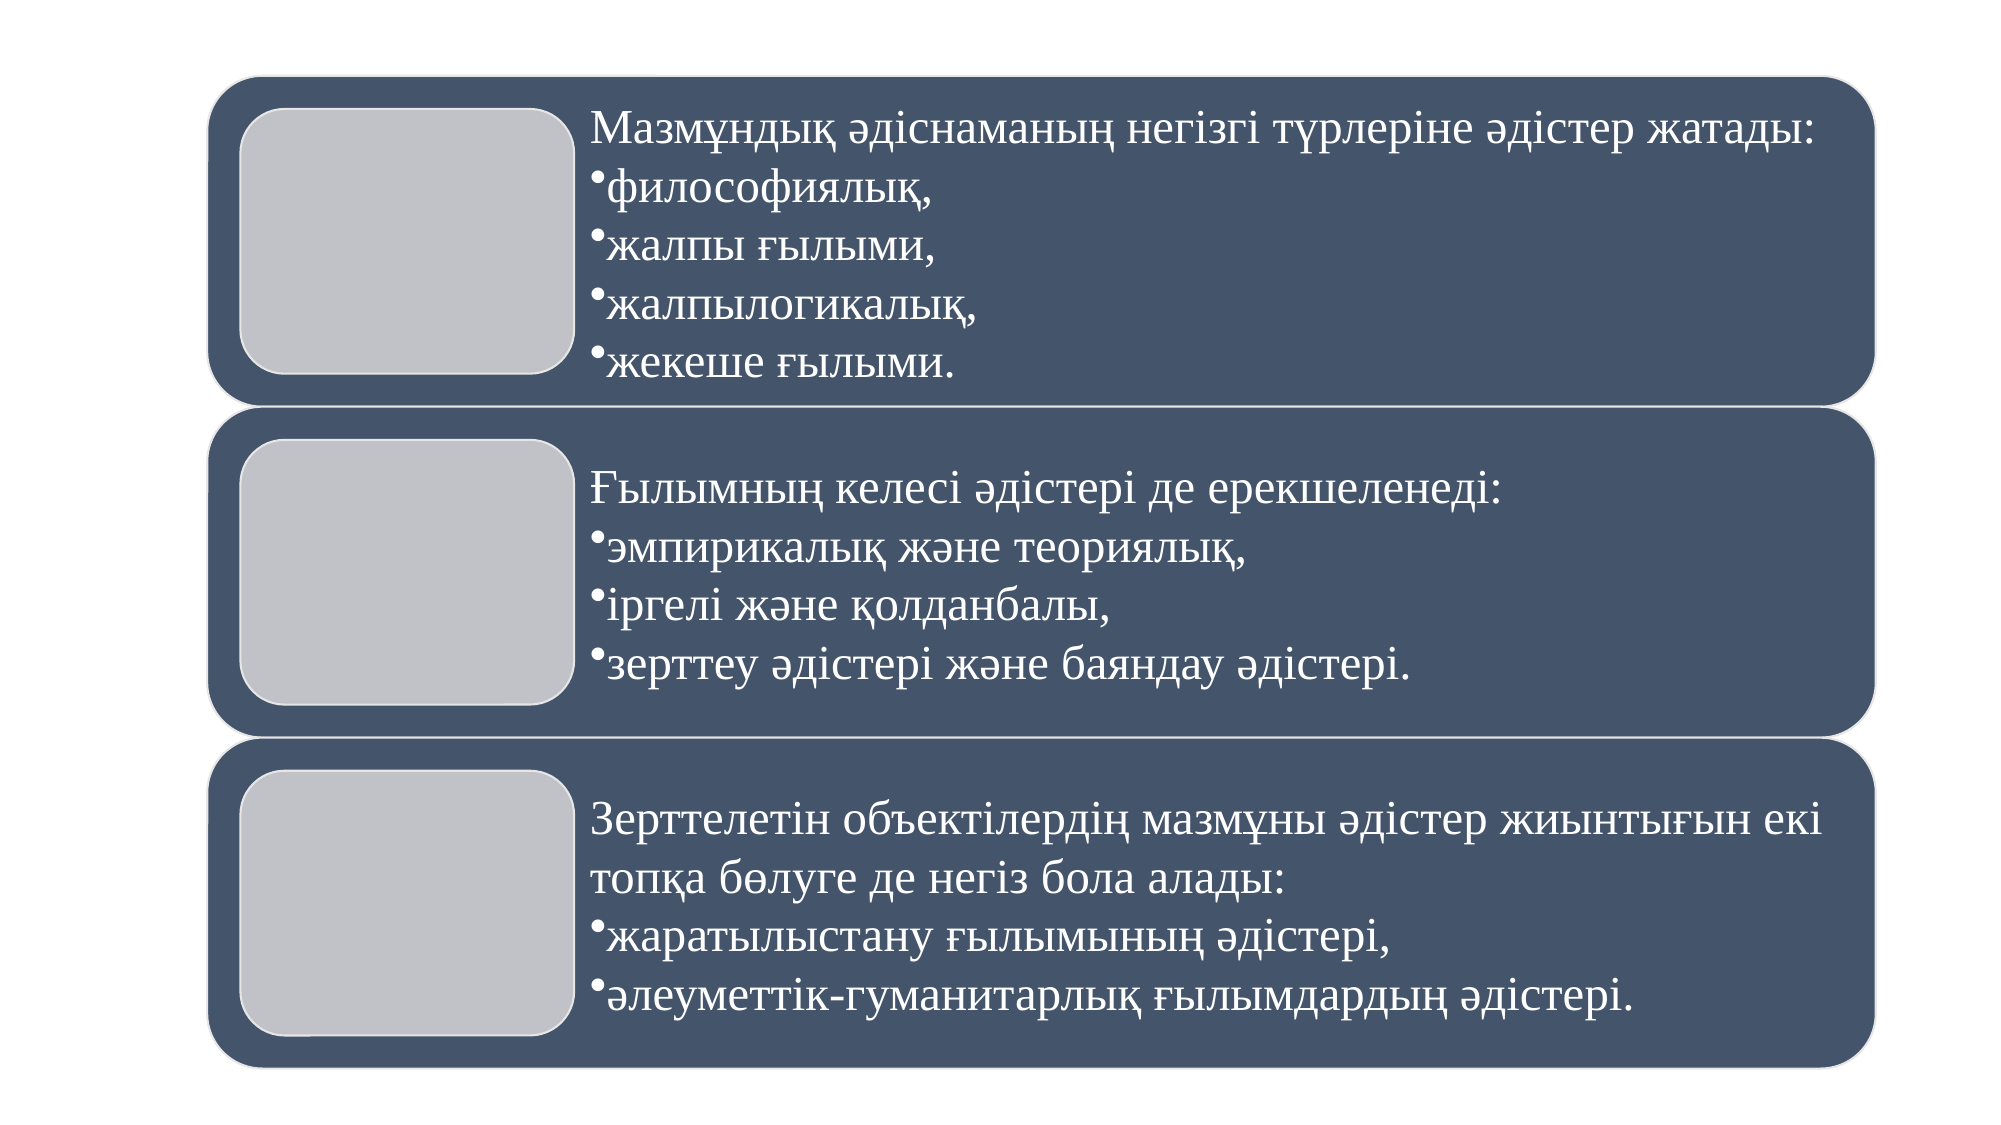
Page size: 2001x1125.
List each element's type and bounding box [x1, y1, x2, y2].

list [207, 75, 1876, 1069]
